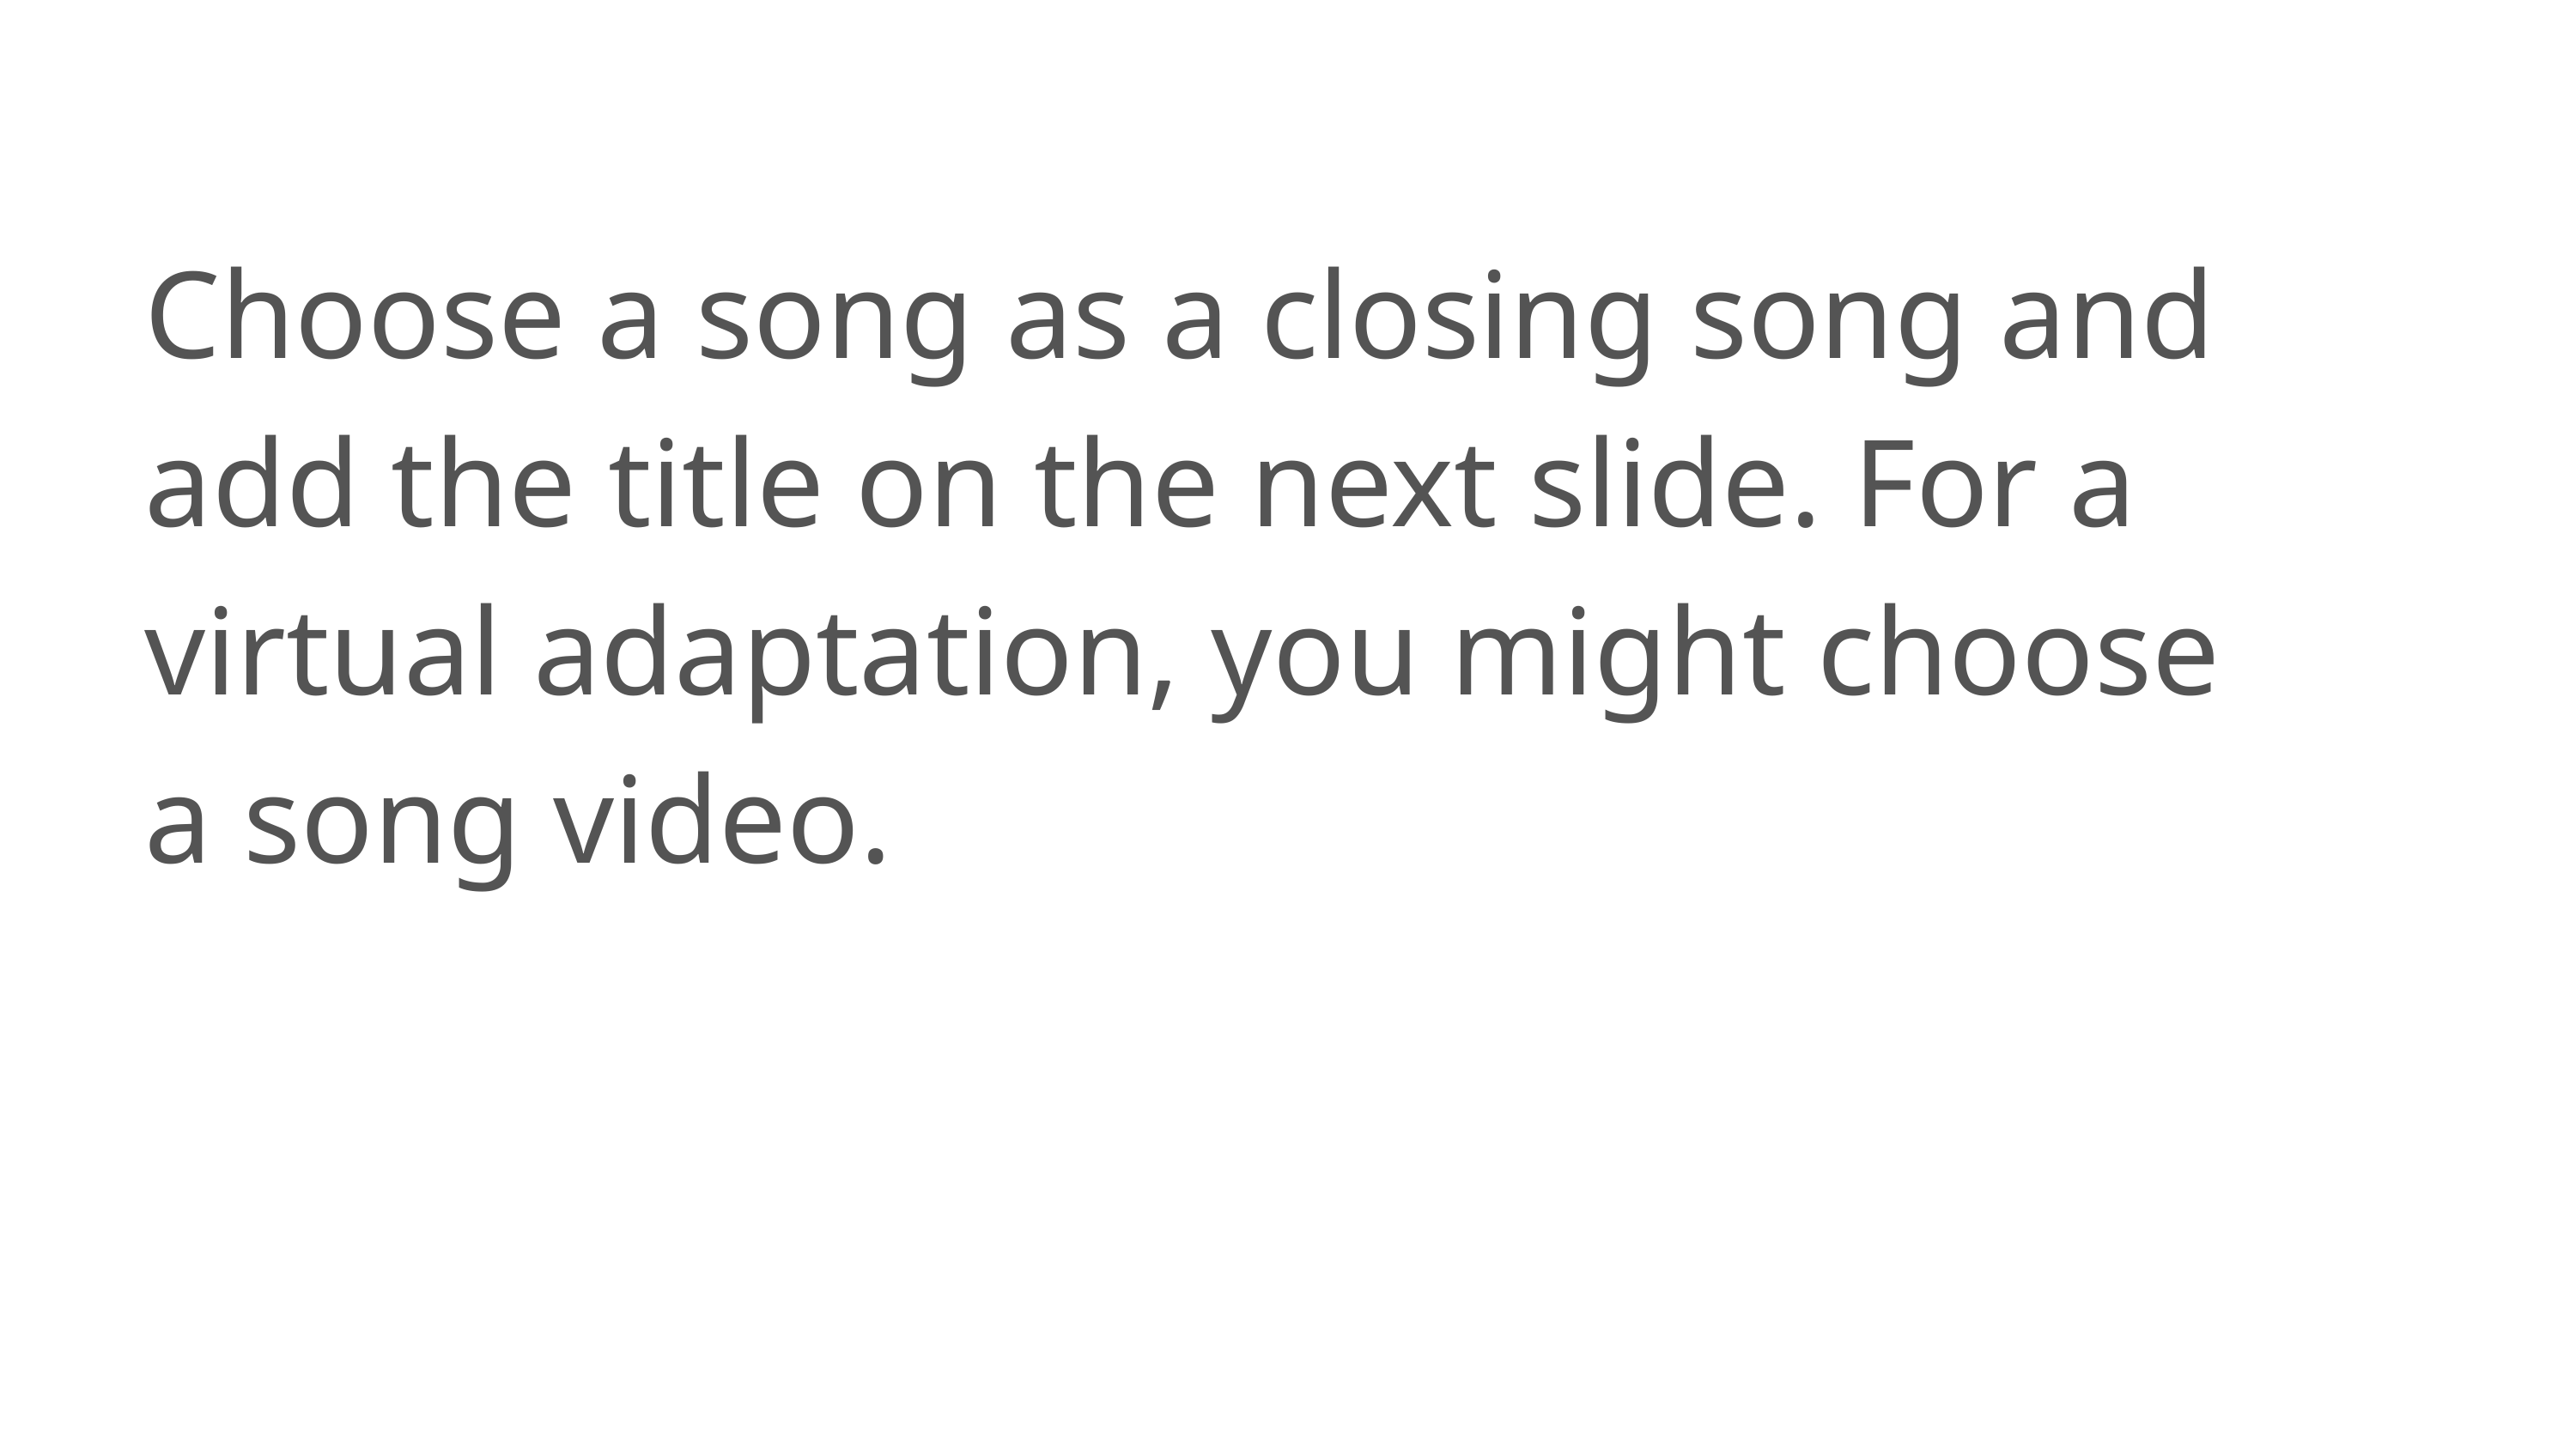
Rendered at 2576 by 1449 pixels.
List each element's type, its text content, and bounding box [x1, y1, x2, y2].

text_box Choose a song as a closing song and add the title on the next slide. For a virtual adaptation, you might choose a song video. [144, 214, 2243, 888]
